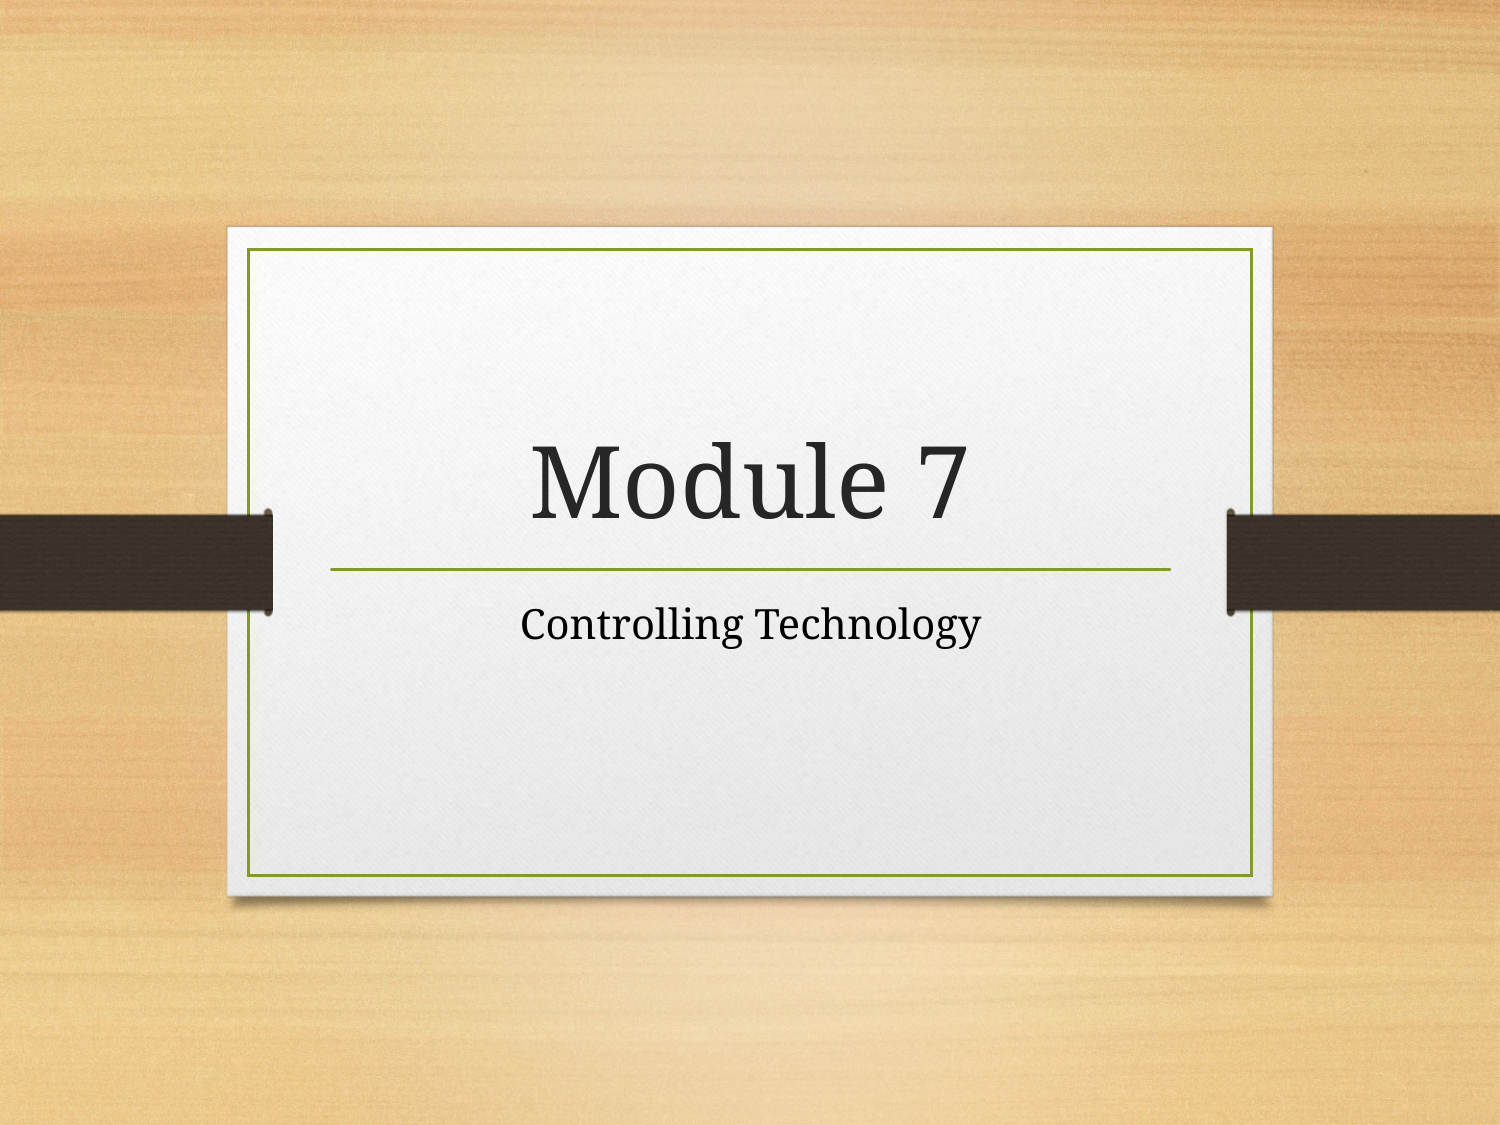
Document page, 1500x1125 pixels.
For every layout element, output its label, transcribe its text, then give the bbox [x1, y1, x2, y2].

title Module 7 [315, 297, 1187, 546]
picture [0, 0, 1500, 1125]
subtitle Controlling Technology [315, 590, 1187, 817]
